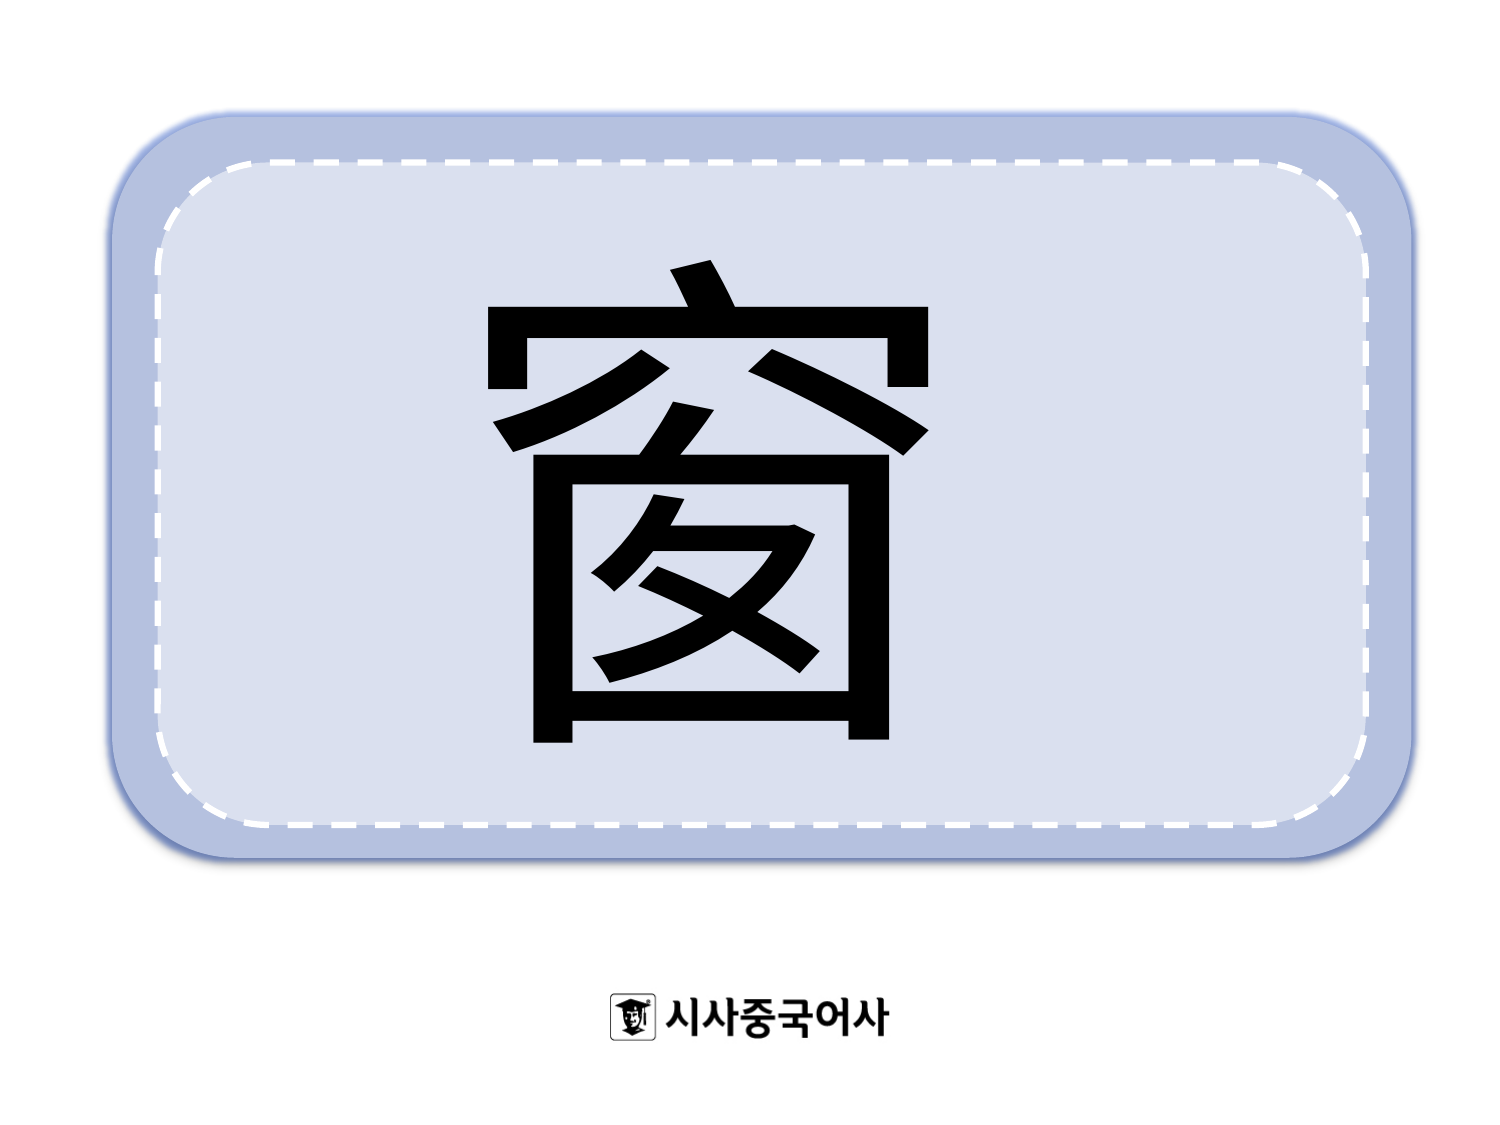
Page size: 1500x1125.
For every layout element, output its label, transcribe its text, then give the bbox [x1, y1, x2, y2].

picture [602, 987, 898, 1047]
text_box 窗 [162, 160, 1371, 824]
